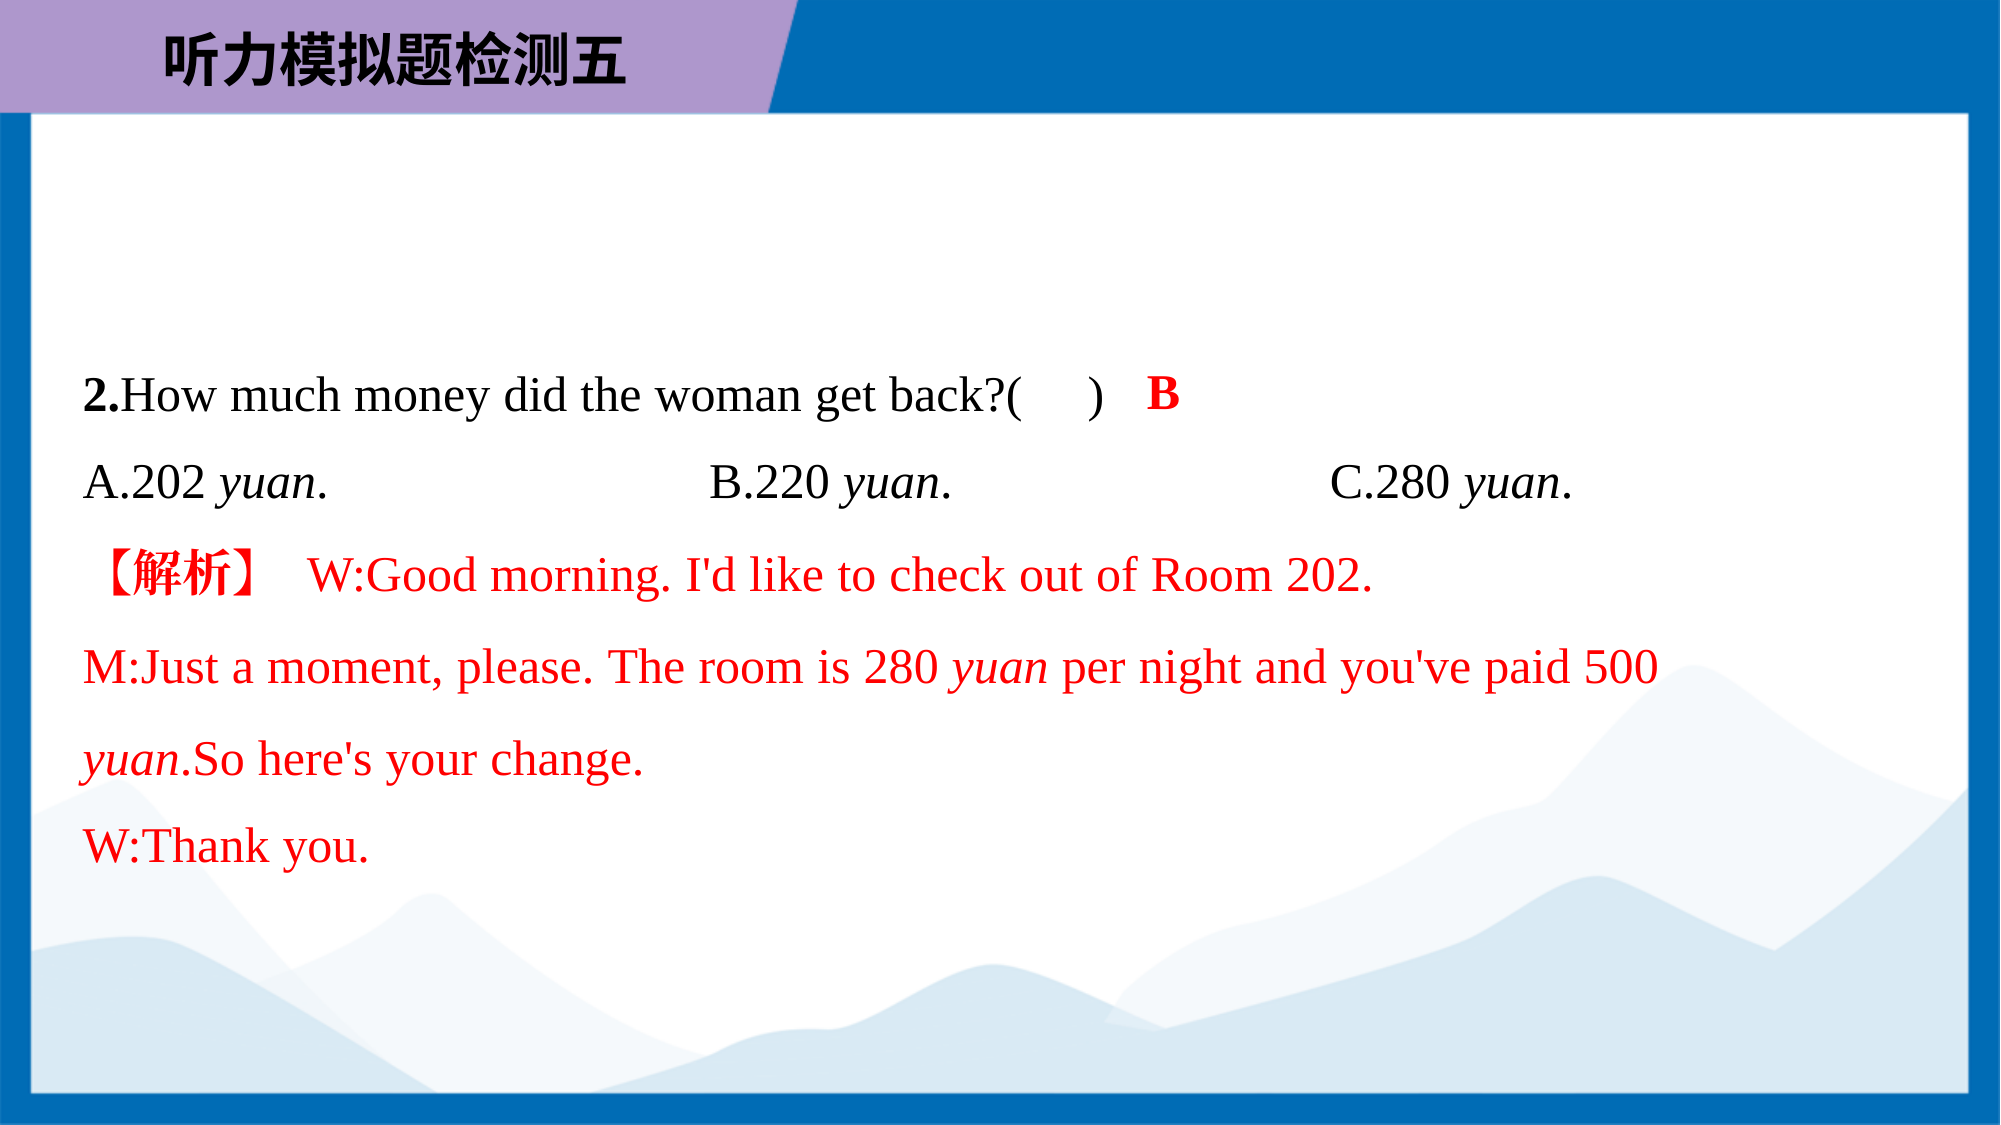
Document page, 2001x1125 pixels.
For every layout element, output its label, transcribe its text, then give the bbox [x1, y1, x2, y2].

text_box A.202 yuan. B.220 yuan. C.280 yuan. [82, 421, 1917, 500]
text_box B [1128, 332, 1199, 411]
picture [0, 0, 2000, 1125]
text_box 2.How much money did the woman get back?( ) [82, 333, 1917, 412]
text_box 【解析】 W:Good morning. I'd like to check out of Room 202. M:Just a moment, please. The room is 280 yuan per night and you've paid 500 yuan.So here's your change. W:Thank you. [82, 510, 1917, 863]
